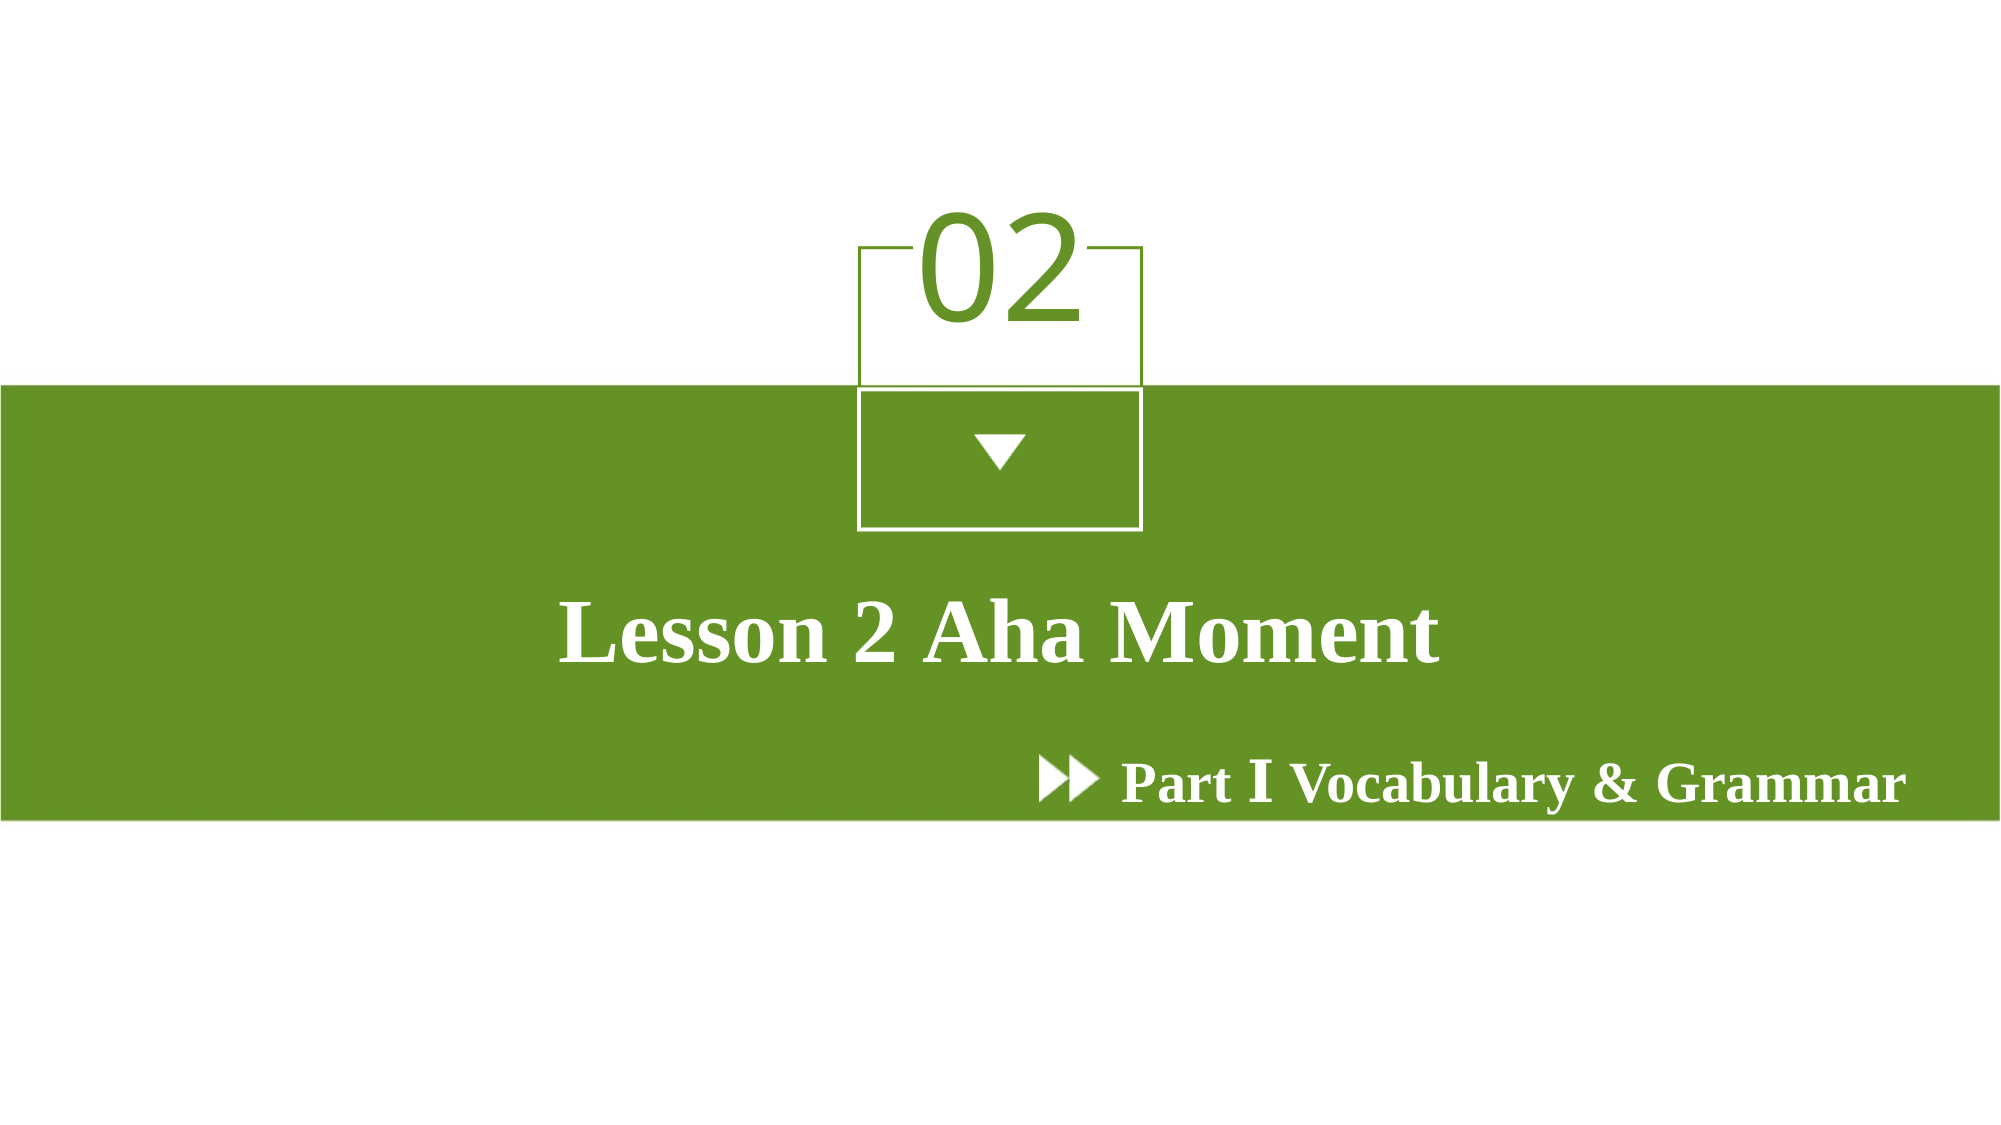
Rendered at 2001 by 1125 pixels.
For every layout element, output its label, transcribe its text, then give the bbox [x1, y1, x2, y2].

text_box Part Ⅰ Vocabulary & Grammar [1121, 738, 1997, 821]
picture [0, 0, 2000, 518]
text_box 02 [896, 171, 1106, 353]
text_box Lesson 2 Aha Moment [0, 518, 2000, 732]
picture [0, 732, 2000, 1125]
